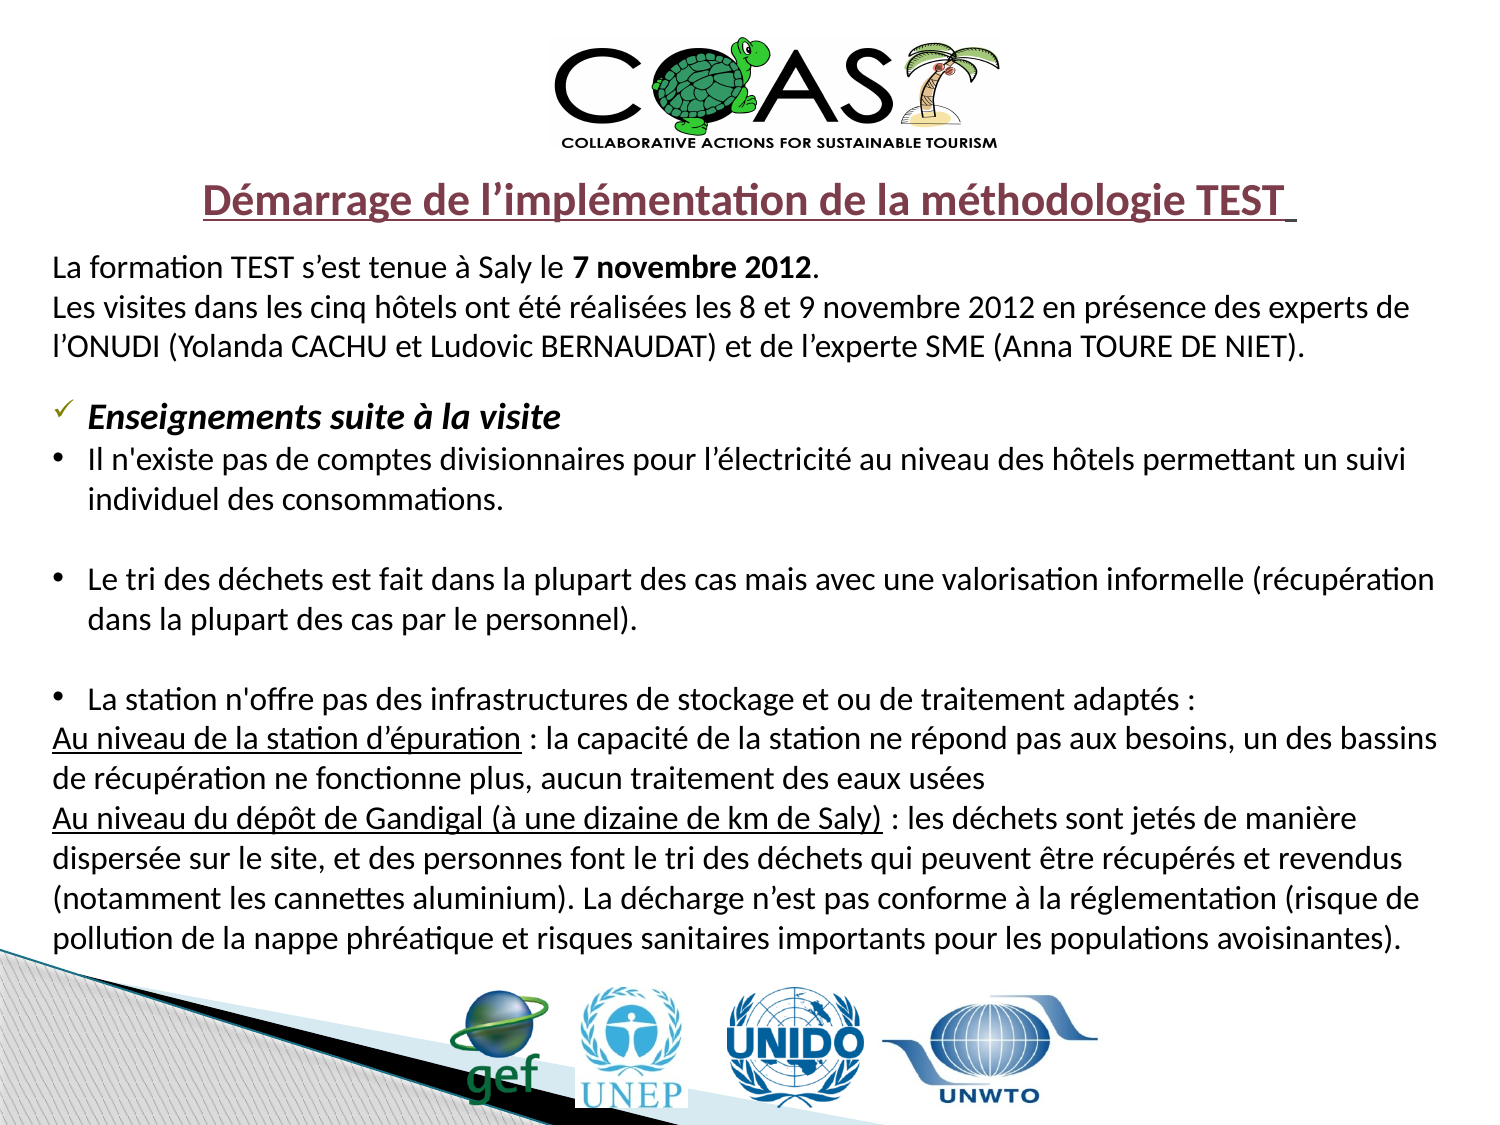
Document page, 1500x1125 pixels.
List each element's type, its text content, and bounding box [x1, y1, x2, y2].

picture [549, 37, 1000, 148]
text_box La formation TEST s’est tenue à Saly le 7 novembre 2012. Les visites dans les cinq hôtels ont été réalisées les 8 et 9 novembre 2012 en présence des experts de l’ONUDI (Yolanda CACHU et Ludovic BERNAUDAT) et de l’experte SME (Anna TOURE DE NIET). Enseignements suite à la visite Il n'existe pas de comptes divisionnaires pour l’électricité au niveau des hôtels permettant un suivi individuel des consommations. Le tri des déchets est fait dans la plupart des cas mais avec une valorisation informelle (récupération dans la plupart des cas par le personnel). La station n'offre pas des infrastructures de stockage et ou de traitement adaptés : Au niveau de la station d’épuration : la capacité de la station ne répond pas aux besoins, un des bassins de récupération ne fonctionne plus, aucun traitement des eaux usées Au niveau du dépôt de Gandigal (à une dizaine de km de Saly) : les déchets sont jetés de manière dispersée sur le site, et des personnes font le tri des déchets qui peuvent être récupérés et revendus (notamment les cannettes aluminium). La décharge n’est pas conforme à la réglementation (risque de pollution de la nappe phréatique et risques sanitaires importants pour les populations avoisinantes). [37, 237, 1474, 1125]
text_box Démarrage de l’implémentation de la méthodologie TEST [0, 162, 1500, 293]
